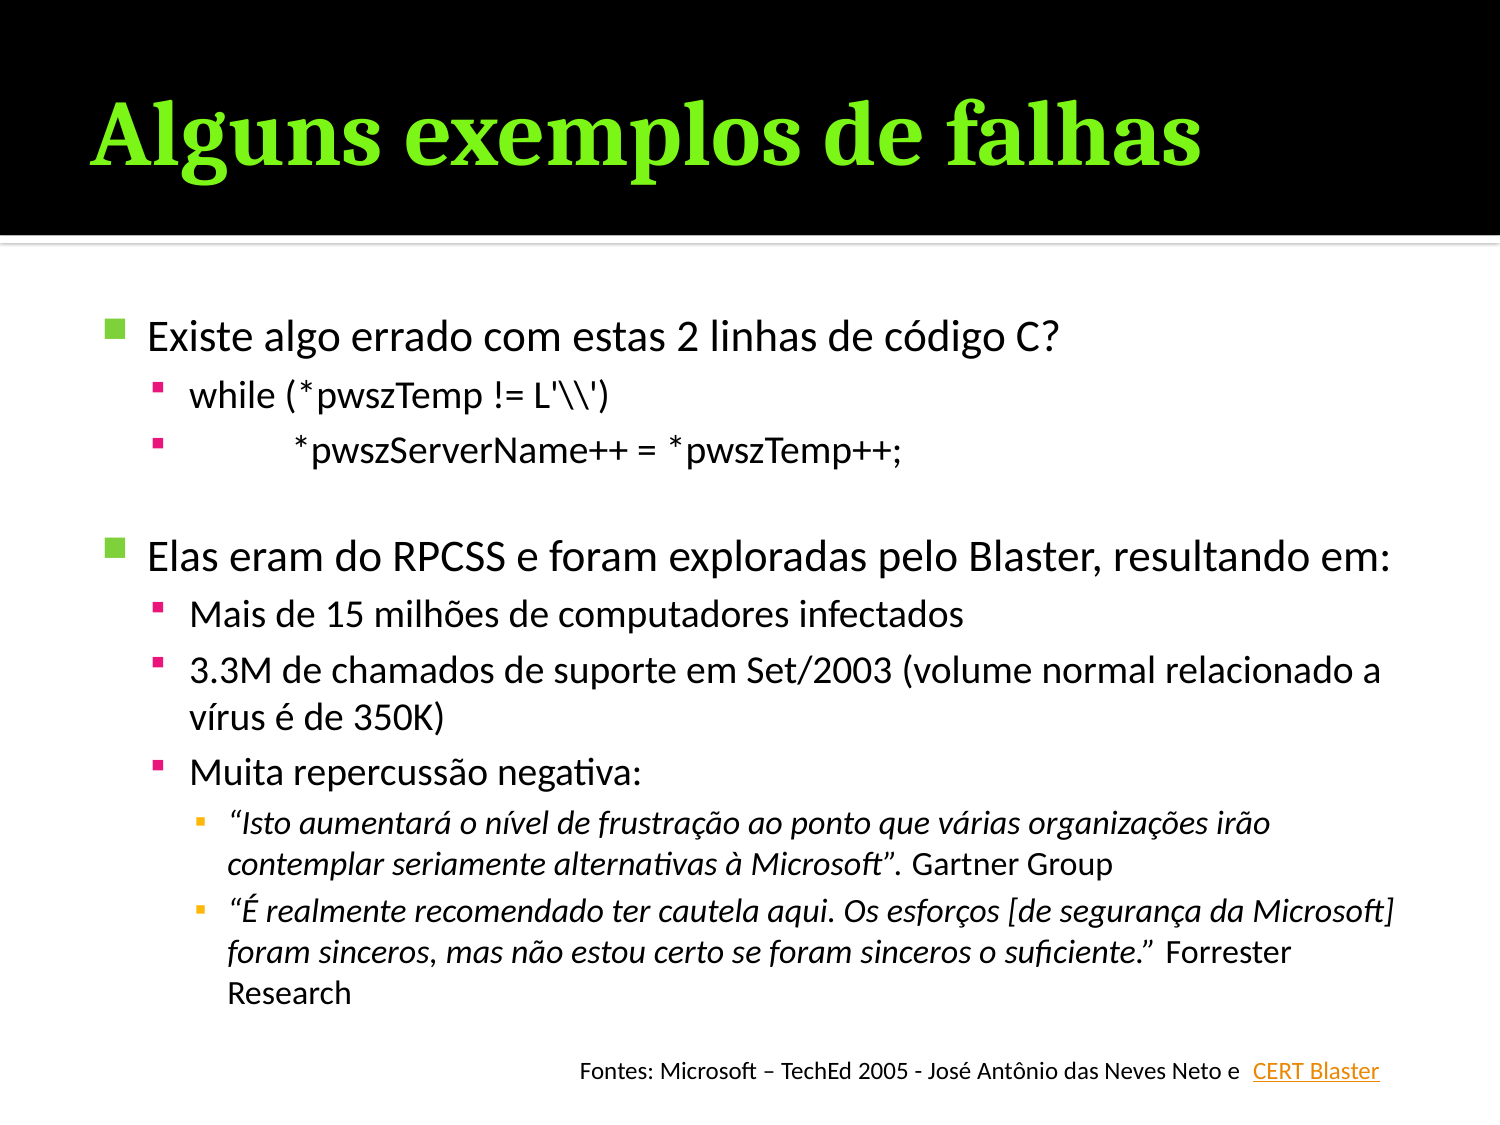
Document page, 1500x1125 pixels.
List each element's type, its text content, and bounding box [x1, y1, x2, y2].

title Alguns exemplos de falhas [75, 25, 1425, 231]
list Existe algo errado com estas 2 linhas de código C? while (*pwszTemp != L'\\') *pwszServerName++ = *pwszTemp++; Elas eram do RPCSS e foram exploradas pelo Blaster, resultando em: Mais de 15 milhões de computadores infectados 3.3M de chamados de suporte em Set/2003 (volume normal relacionado a vírus é de 350K) Muita repercussão negativa: “Isto aumentará o nível de frustração ao ponto que várias organizações irão contemplar seriamente alternativas à Microsoft”. Gartner Group “É realmente recomendado ter cautela aqui. Os esforços [de segurança da Microsoft] foram sinceros, mas não estou certo se foram sinceros o suficiente.” Forrester Research [75, 291, 1425, 1050]
text_box Fontes: Microsoft – TechEd 2005 - José Antônio das Neves Neto e CERT Blaster [565, 1046, 1395, 1092]
